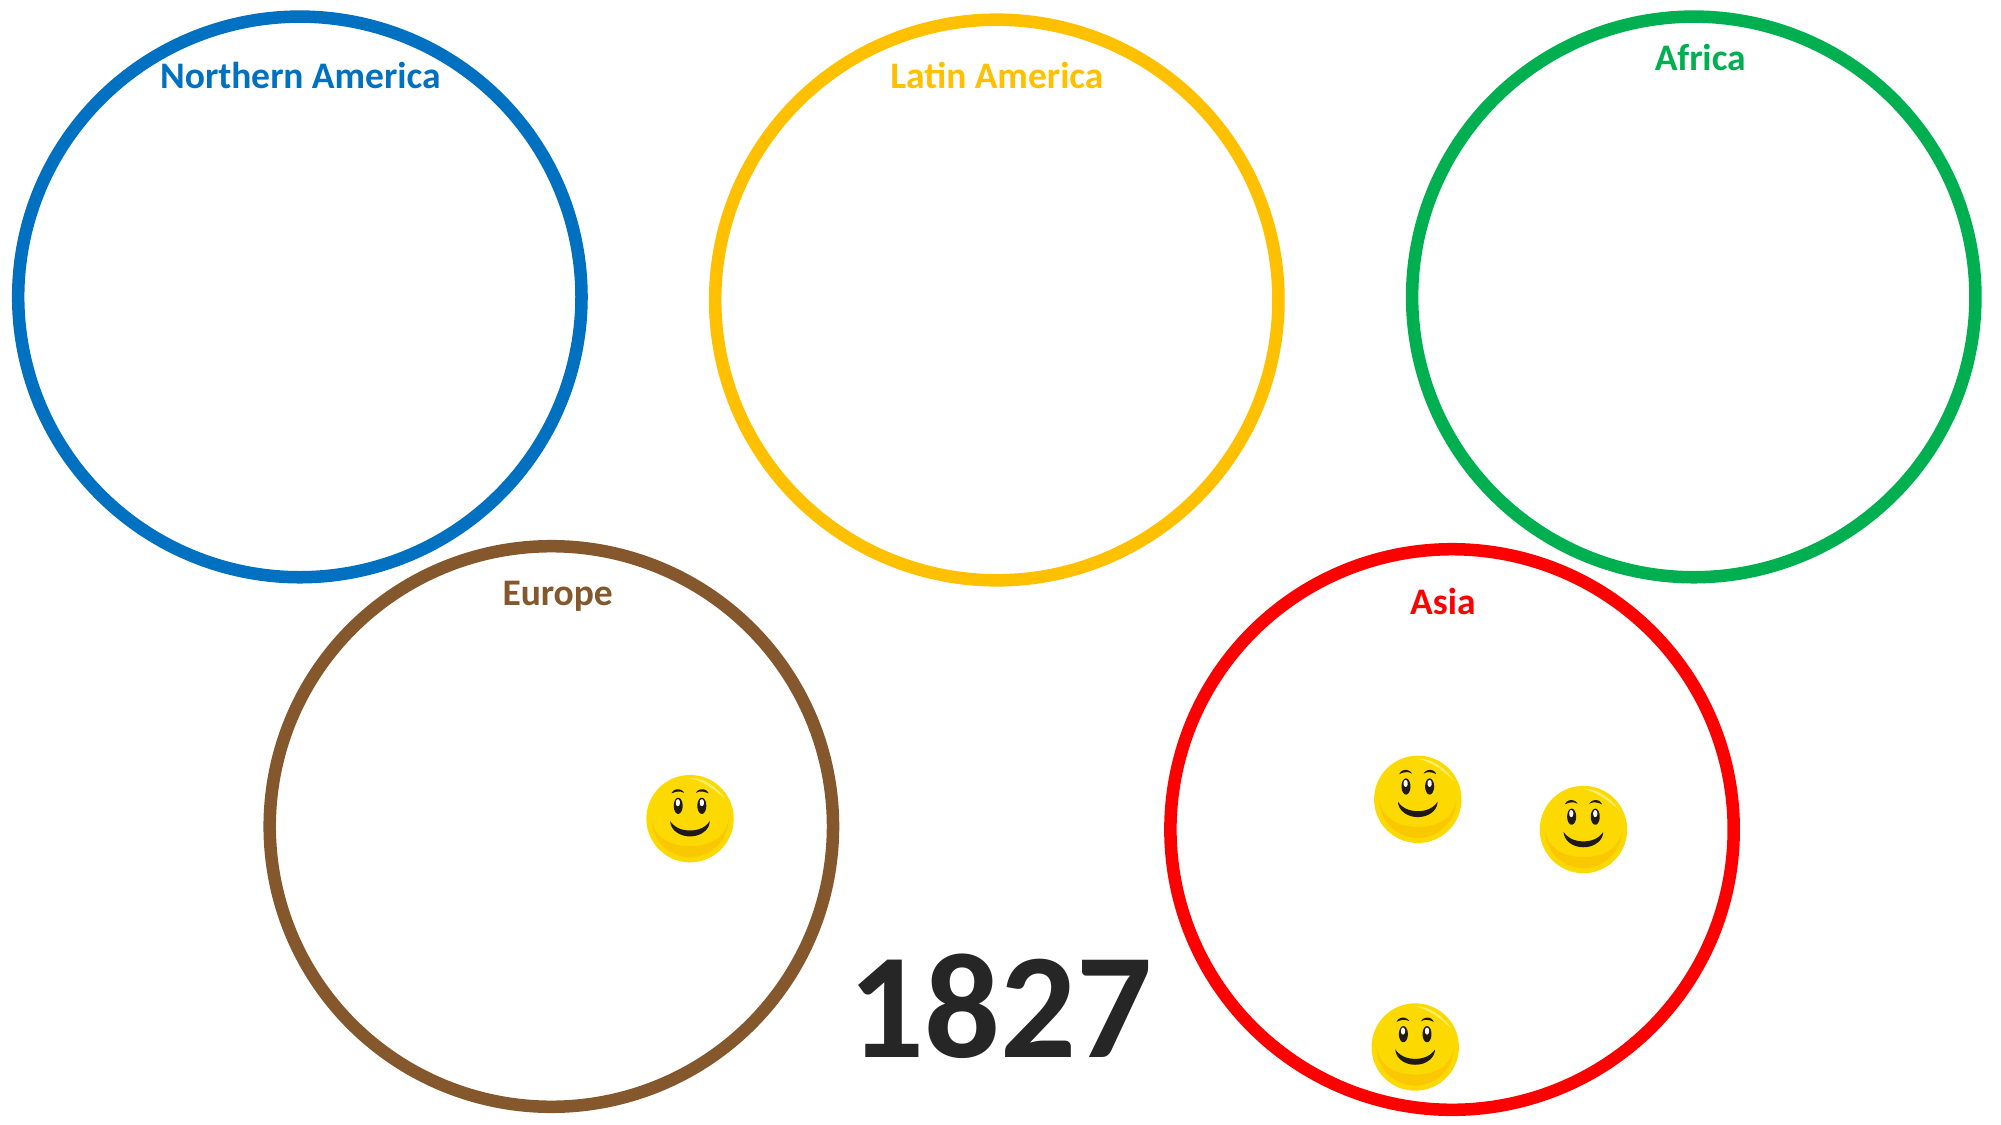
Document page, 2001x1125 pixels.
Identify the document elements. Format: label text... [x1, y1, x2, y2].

text_box Latin America [875, 43, 1122, 104]
text_box [714, 46, 1280, 582]
text_box Northern America [145, 43, 497, 104]
text_box Asia [1395, 569, 1493, 630]
picture [1371, 1003, 1459, 1091]
text_box [178, 15, 422, 43]
text_box 1827 [820, 900, 1181, 1095]
picture [1539, 785, 1628, 874]
picture [1374, 755, 1462, 843]
text_box [17, 61, 583, 579]
picture [646, 774, 734, 863]
text_box [1411, 15, 1977, 579]
text_box [268, 545, 835, 1108]
text_box [881, 18, 1112, 43]
text_box Africa [1640, 25, 1788, 86]
text_box Europe [488, 560, 647, 621]
text_box [1169, 548, 1735, 1111]
